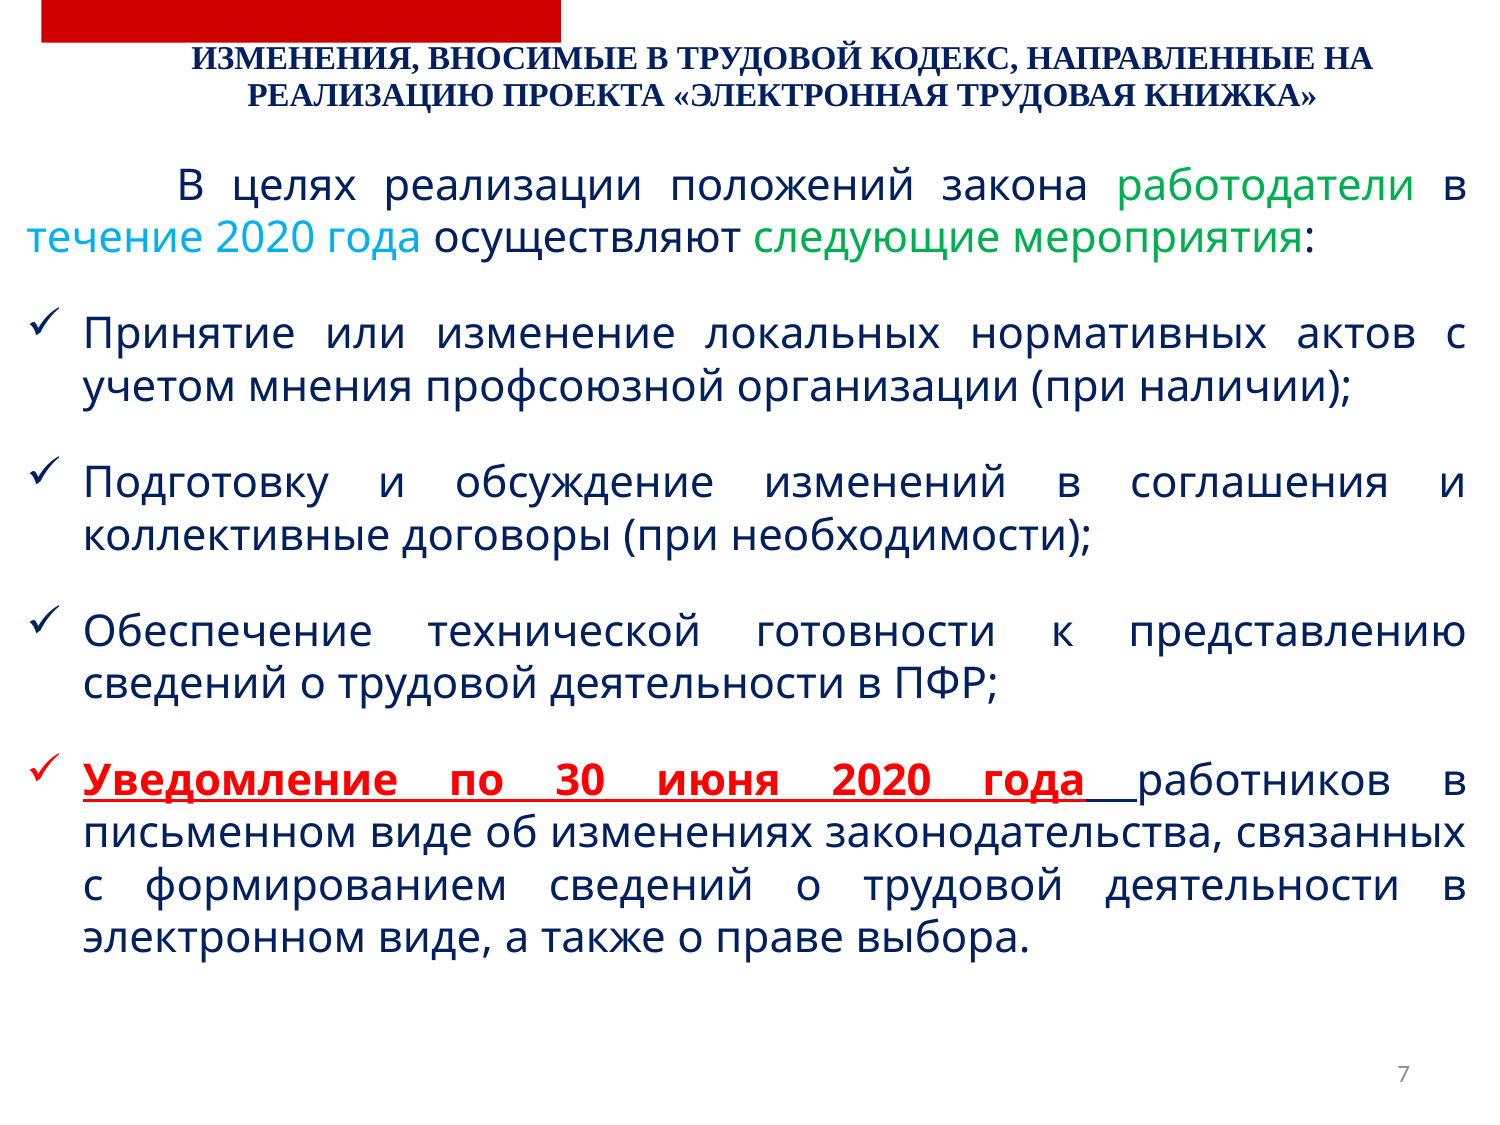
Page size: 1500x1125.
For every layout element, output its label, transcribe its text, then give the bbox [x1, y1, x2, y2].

text_box [39, 0, 112, 45]
table_header ИЗМЕНЕНИЯ, ВНОСИМЫЕ В ТРУДОВОЙ КОДЕКС, НАПРАВЛЕННЫЕ НА РЕАЛИЗАЦИЮ ПРОЕКТА «ЭЛЕКТРОННАЯ ТРУДОВАЯ КНИЖКА» [112, 0, 1454, 122]
list В целях реализации положений закона работодатели в течение 2020 года осуществляют следующие мероприятия: Принятие или изменение локальных нормативных актов с учетом мнения профсоюзной организации (при наличии); Подготовку и обсуждение изменений в соглашения и коллективные договоры (при необходимости); Обеспечение технической готовности к представлению сведений о трудовой деятельности в ПФР; Уведомление по 30 июня 2020 года работников в письменном виде об изменениях законодательства, связанных с формированием сведений о трудовой деятельности в электронном виде, а также о праве выбора. [11, 149, 1483, 988]
slide_number 7 [1074, 1042, 1425, 1103]
